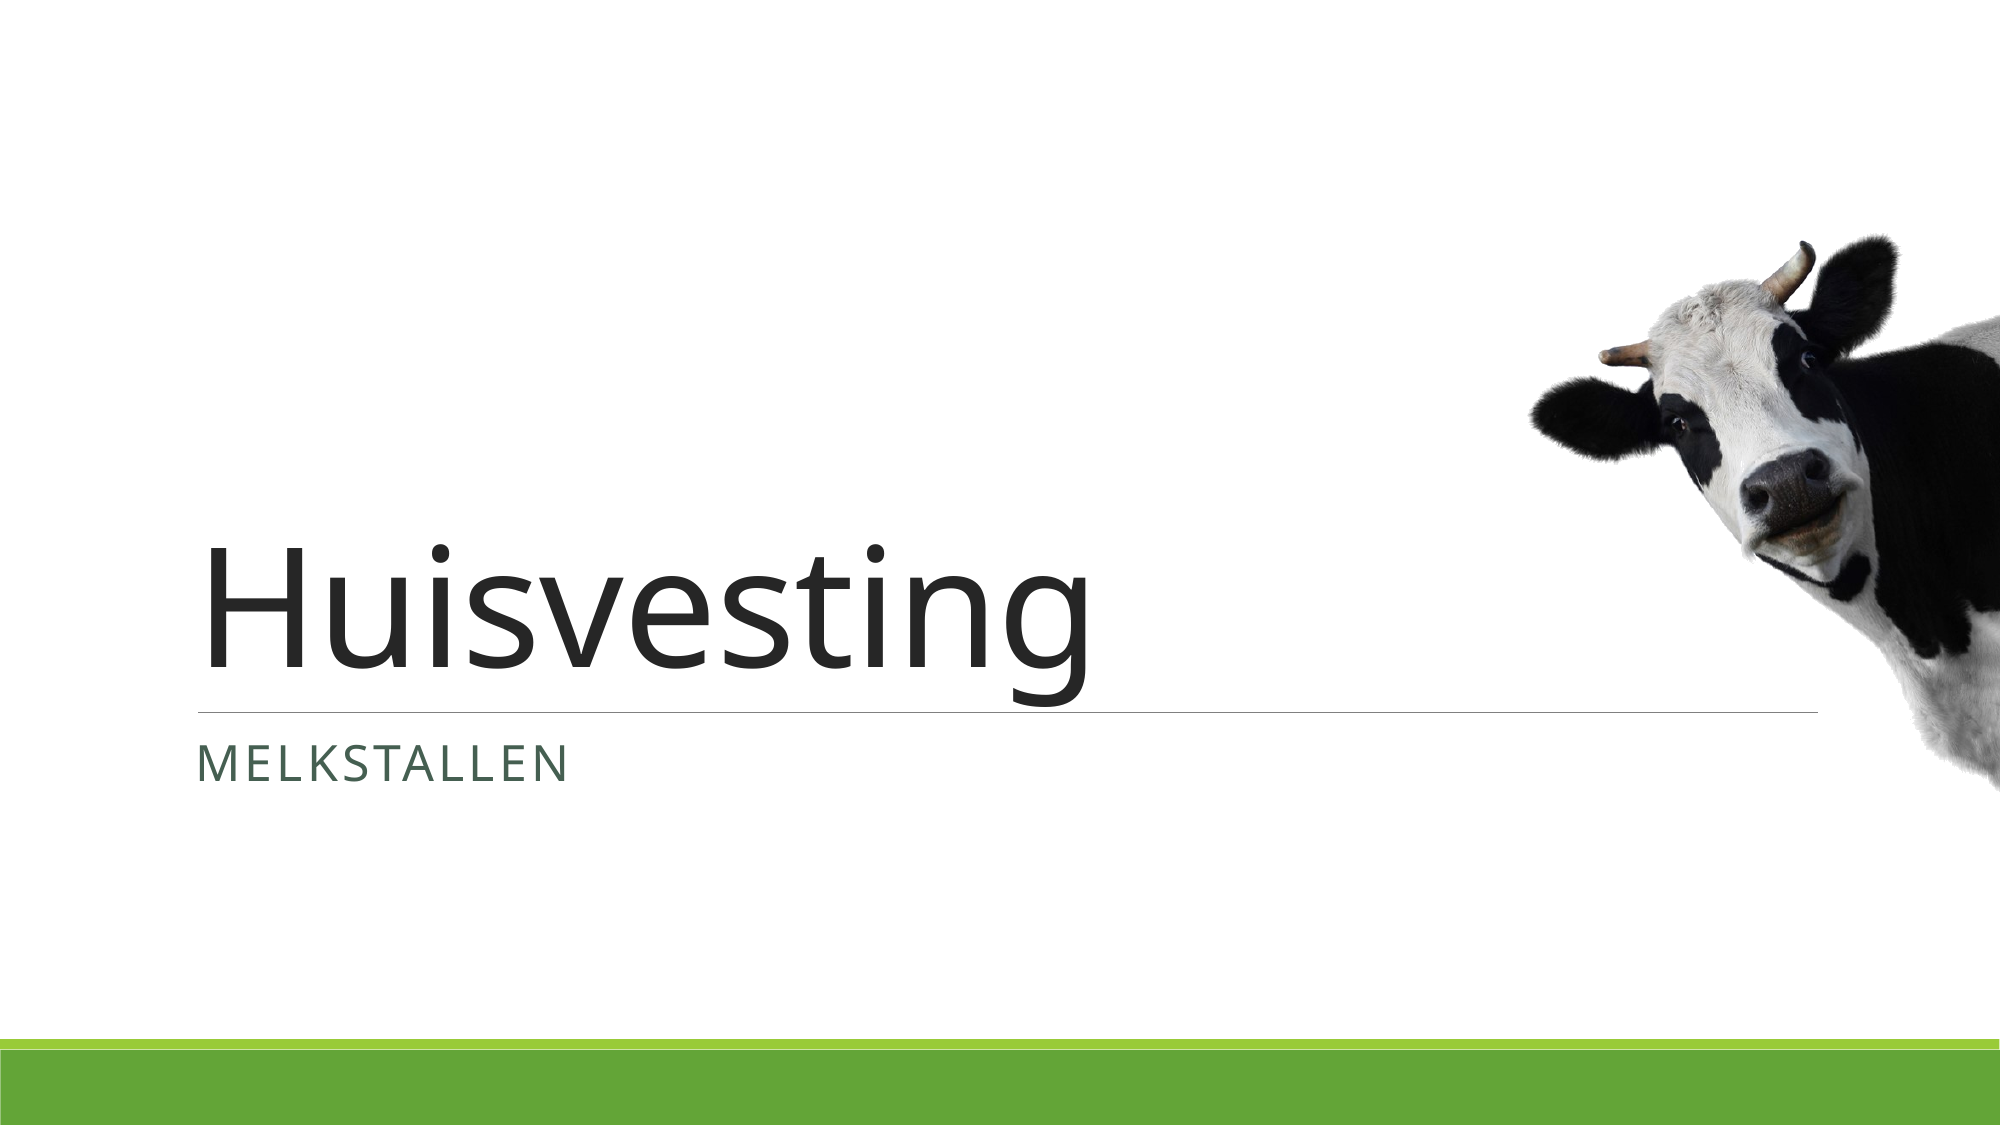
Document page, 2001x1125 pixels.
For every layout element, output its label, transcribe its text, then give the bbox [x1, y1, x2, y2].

title Huisvesting [180, 124, 1830, 710]
subtitle Melkstallen [180, 730, 1831, 919]
picture [1488, 212, 2000, 805]
